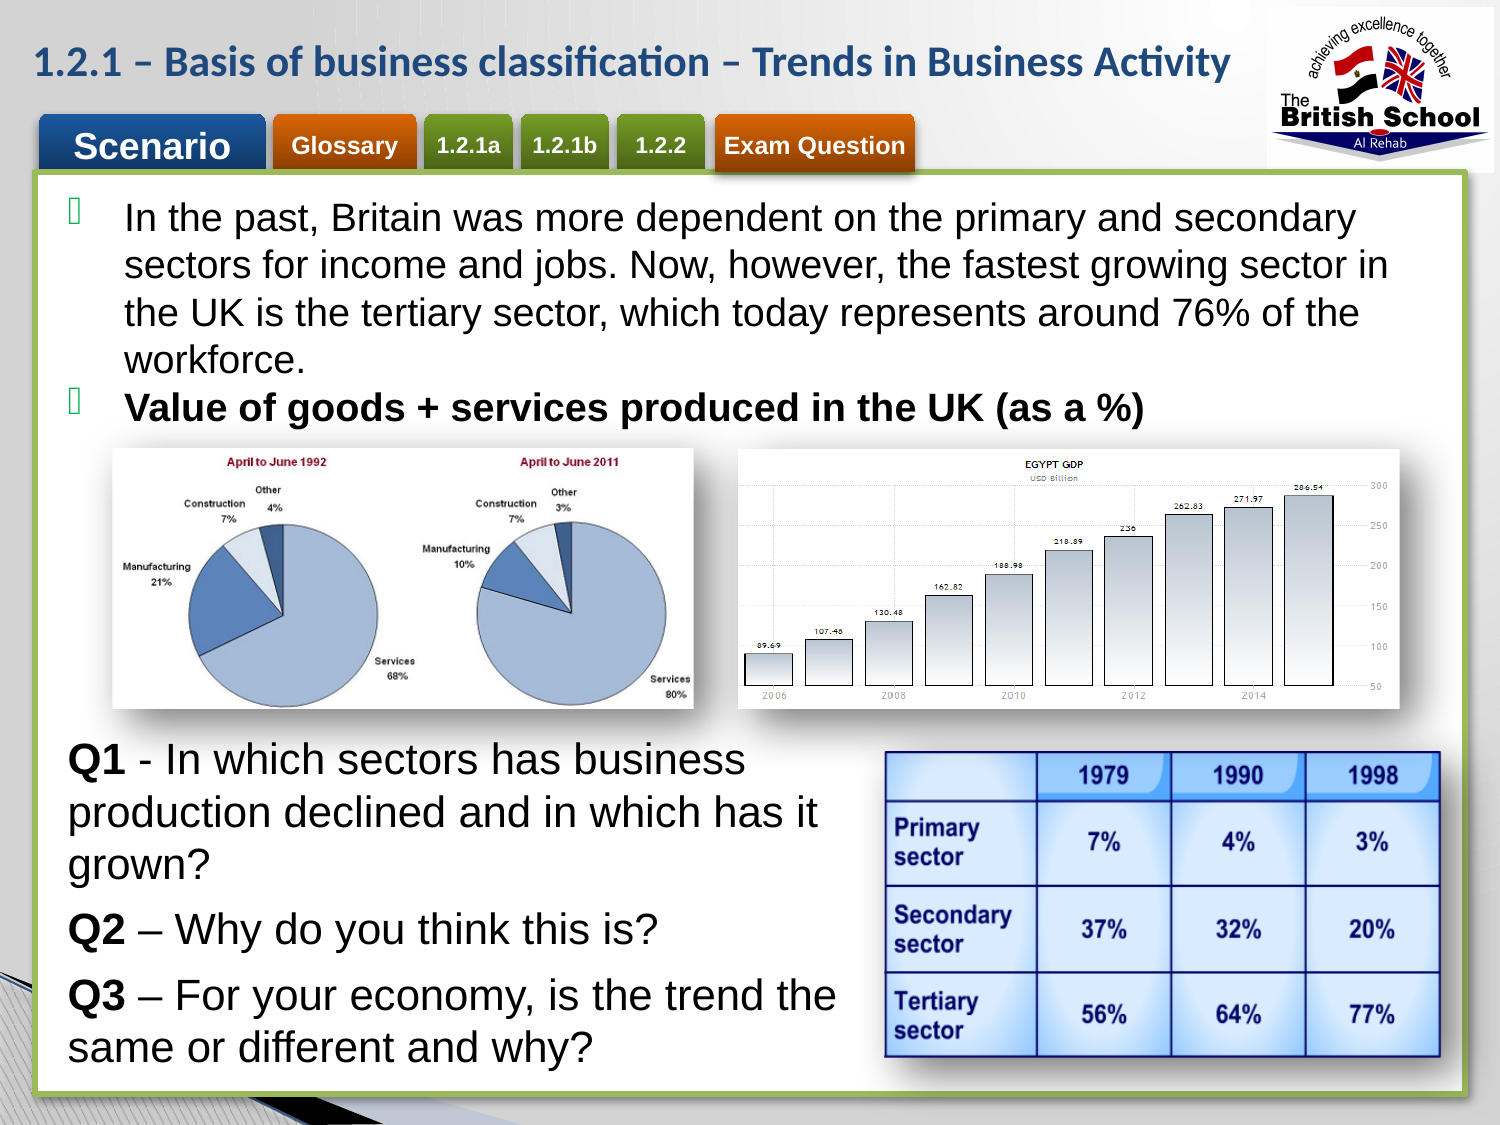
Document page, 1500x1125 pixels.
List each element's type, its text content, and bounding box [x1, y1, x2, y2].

text_box 1.2.1 – Basis of business classification – Trends in Business Activity [17, 7, 1270, 110]
picture [1267, 7, 1495, 173]
picture [737, 448, 1400, 709]
text_box Q1 - In which sectors has business production declined and in which has it grown? Q2 – Why do you think this is? Q3 – For your economy, is the trend the same or different and why? [53, 723, 904, 1079]
picture [111, 448, 694, 709]
text_box In the past, Britain was more dependent on the primary and secondary sectors for income and jobs. Now, however, the fastest growing sector in the UK is the tertiary sector, which today represents around 76% of the workforce. Value of goods + services produced in the UK (as a %) [53, 184, 1447, 437]
picture [281, 1114, 303, 1125]
picture [884, 751, 1442, 1059]
